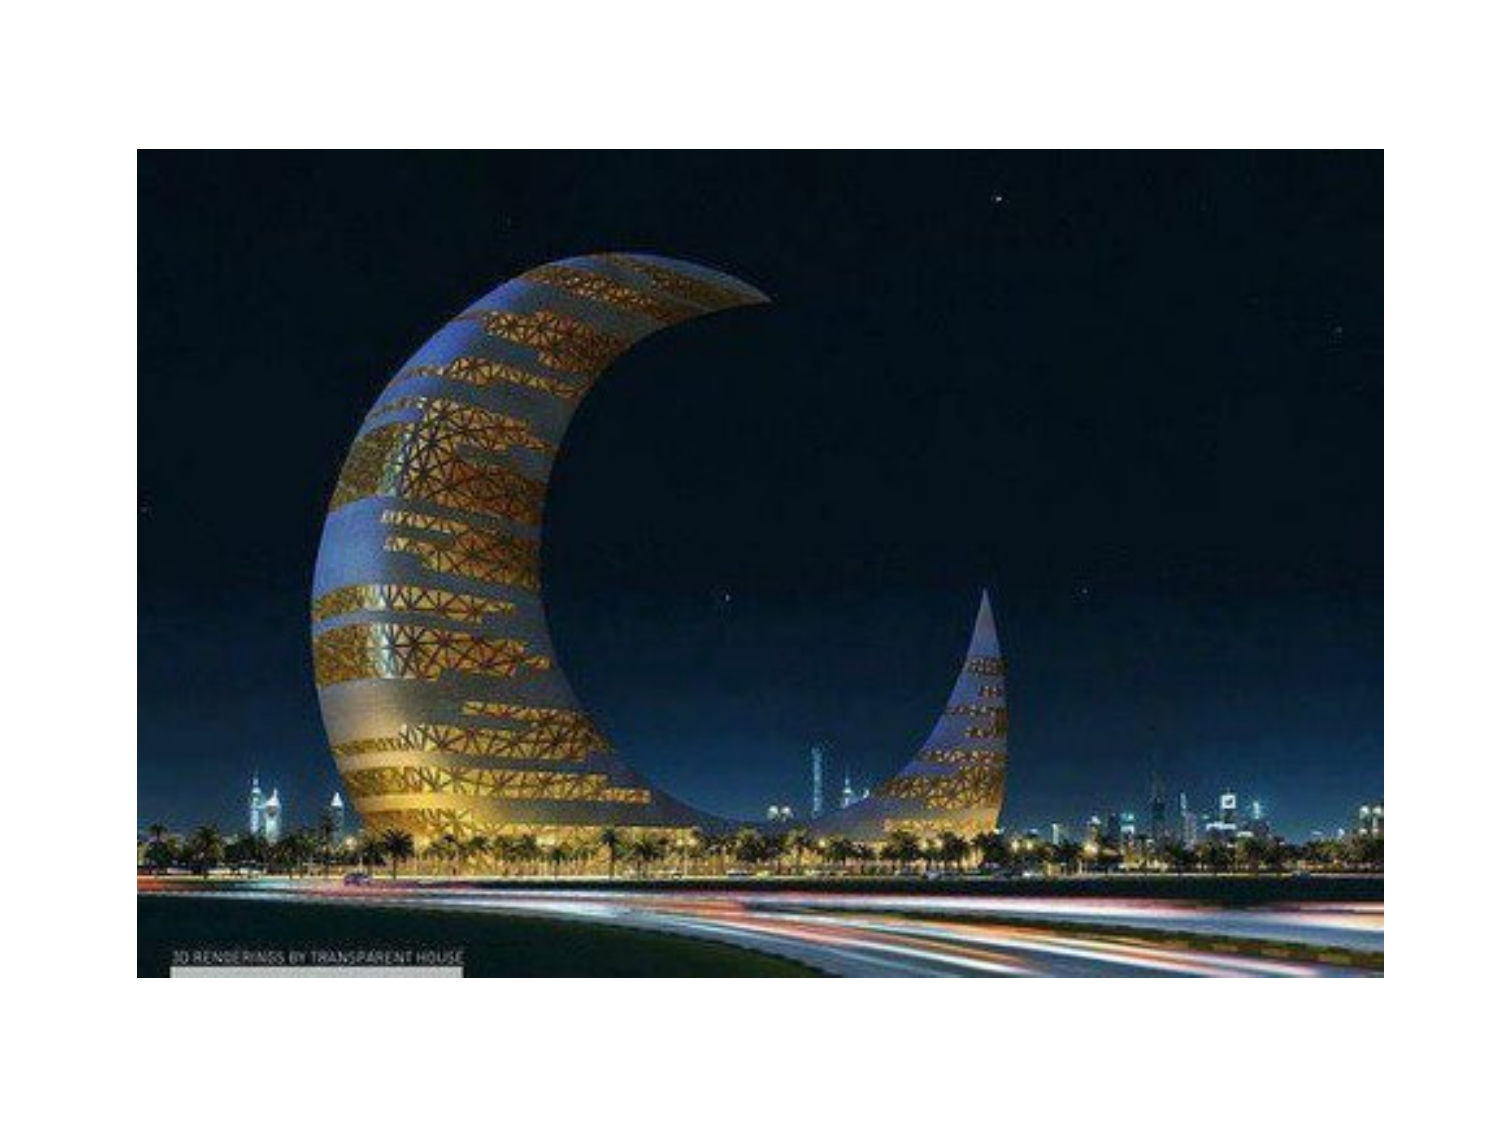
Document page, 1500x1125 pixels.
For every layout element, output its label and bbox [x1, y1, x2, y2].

picture [137, 149, 1384, 979]
